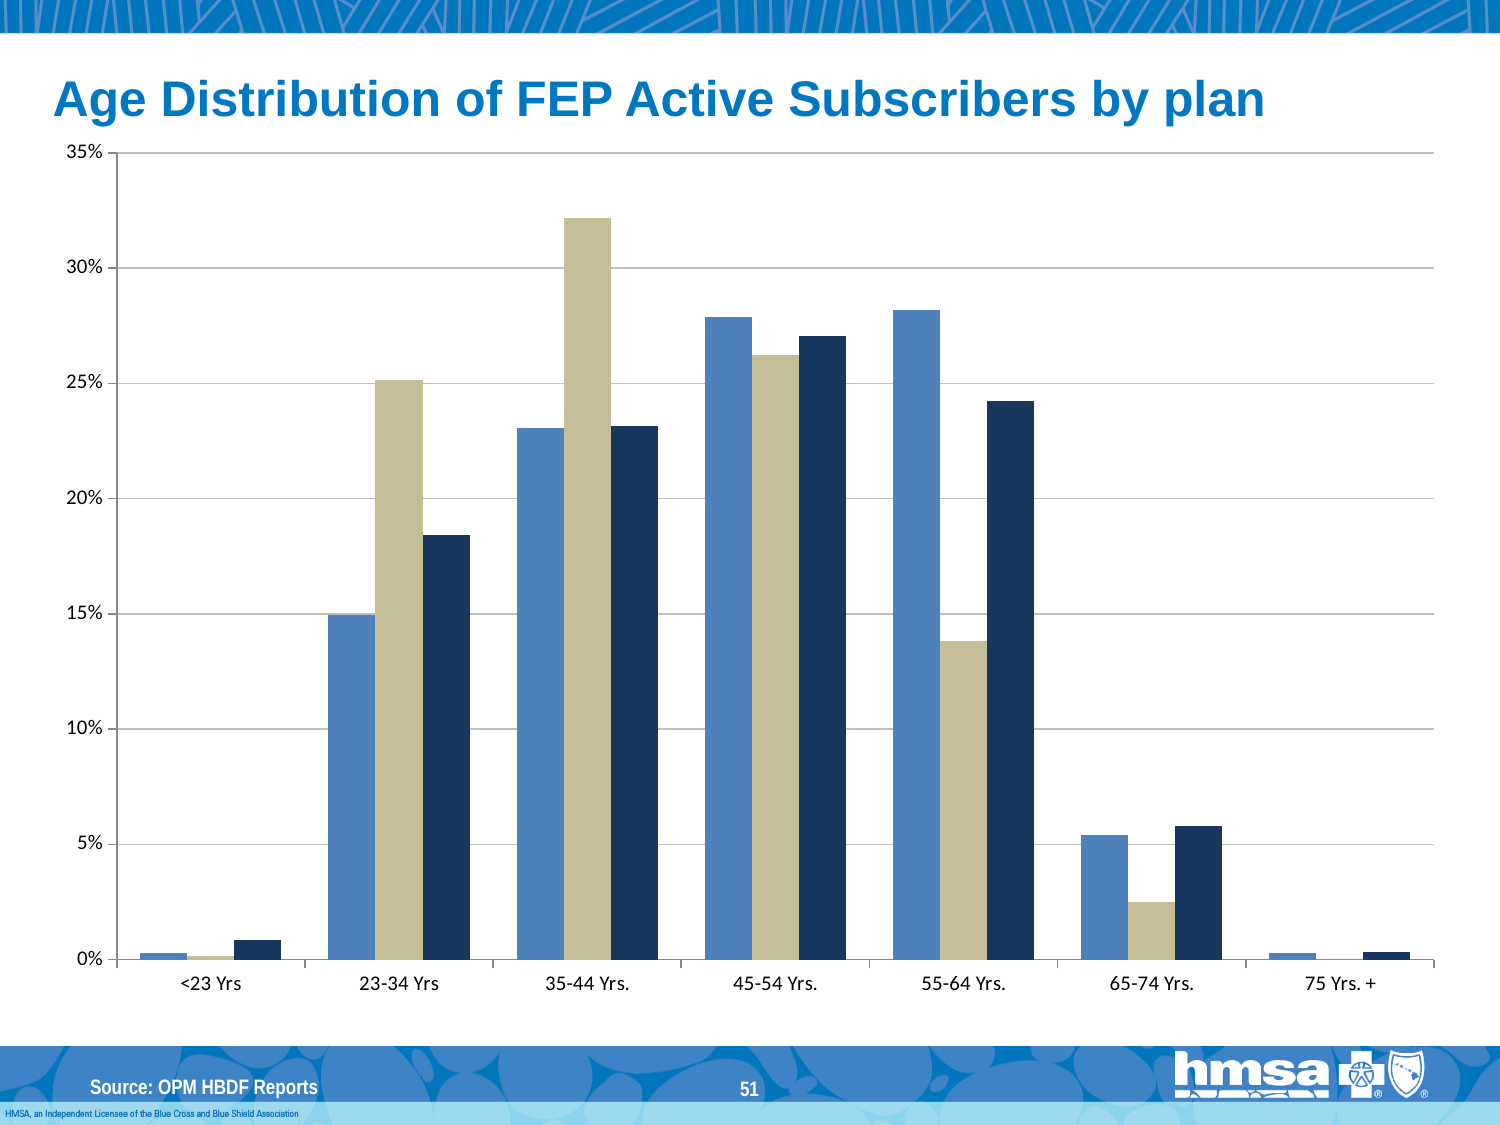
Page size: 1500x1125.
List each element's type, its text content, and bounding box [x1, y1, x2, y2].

chart [37, 124, 1463, 1013]
picture [0, 0, 1500, 34]
picture [0, 1046, 1500, 1125]
title Age Distribution of FEP Active Subscribers by plan [37, 28, 1450, 124]
slide_number 51 [725, 1064, 1075, 1113]
slide_number Source: OPM HBDF Reports [75, 1059, 425, 1113]
